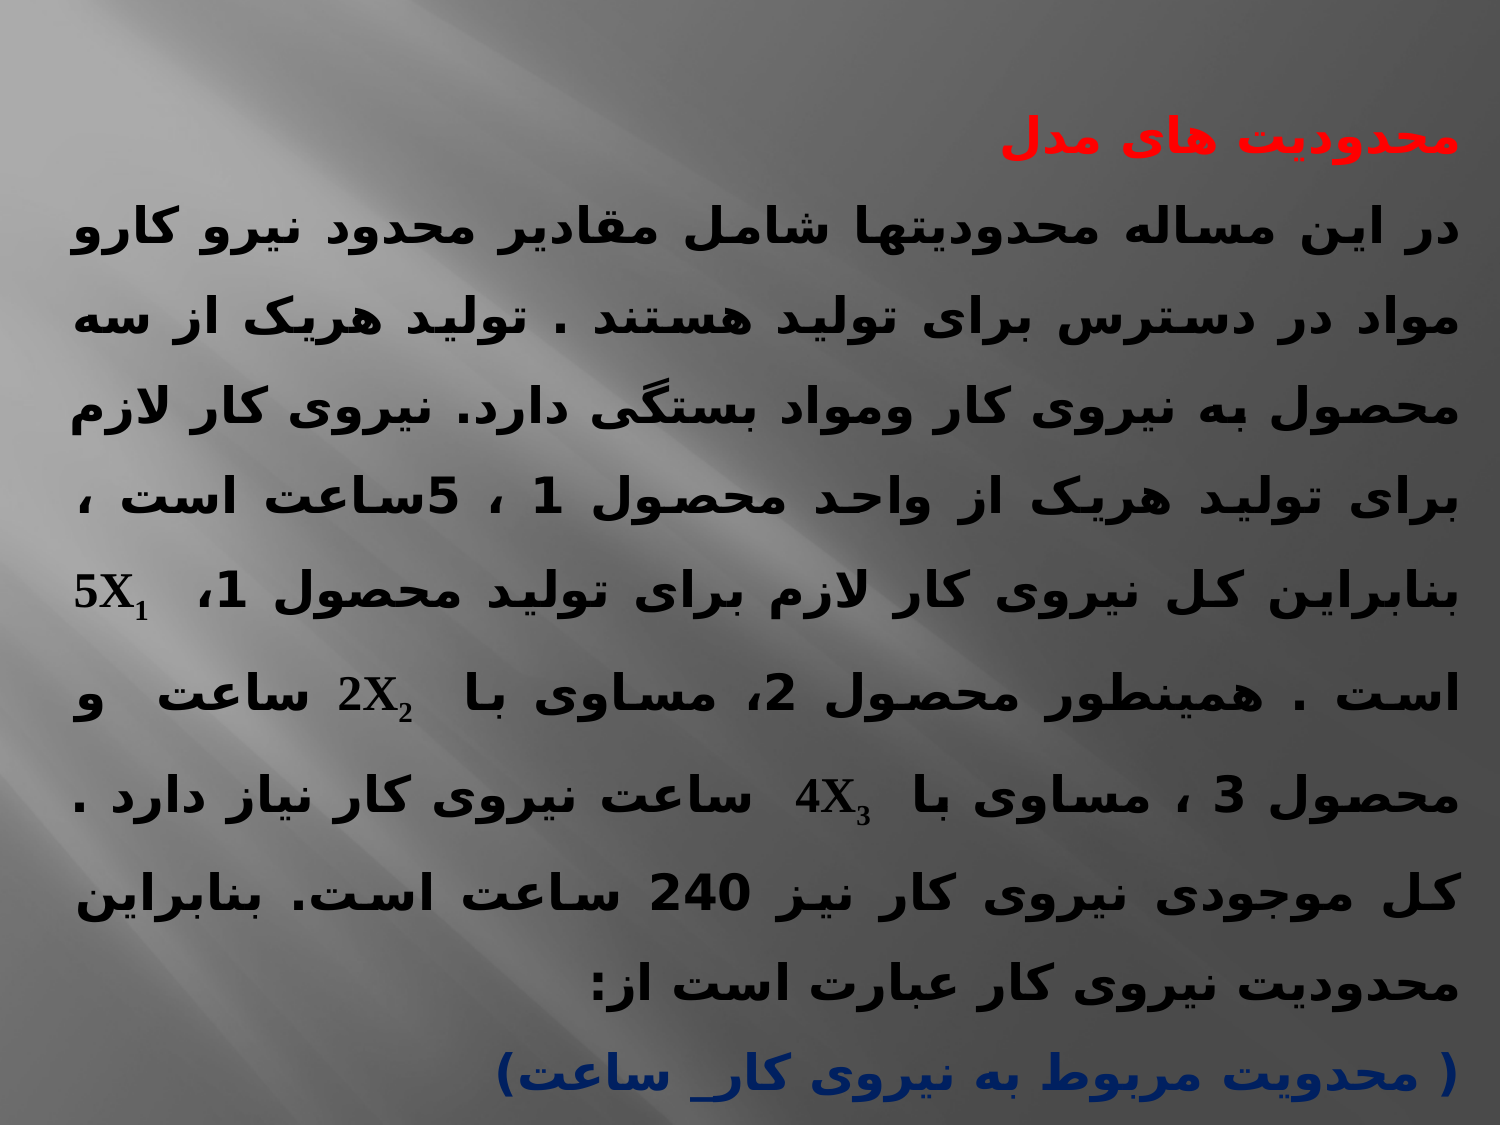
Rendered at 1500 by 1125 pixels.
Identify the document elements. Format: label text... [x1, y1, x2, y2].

text_box محدودیت های مدل در این مساله محدودیتها شامل مقادیر محدود نیرو کارو مواد در دسترس برای تولید هستند . تولید هریک از سه محصول به نیروی کار ومواد بستگی دارد. نیروی کار لازم برای تولید هریک از واحد محصول 1 ، 5ساعت است ، بنابراین کل نیروی کار لازم برای تولید محصول 1، 5X1 است . همینطور محصول 2، مساوی با 2X2 ساعت و محصول 3 ، مساوی با 4X3 ساعت نیروی کار نیاز دارد . کل موجودی نیروی کار نیز 240 ساعت است. بنابراین محدودیت نیروی کار عبارت است از: ( محدویت مربوط به نیروی کار_ ساعت) 5X1 + 2X2 + 4X3 ≤ 240 [53, 66, 1477, 1125]
